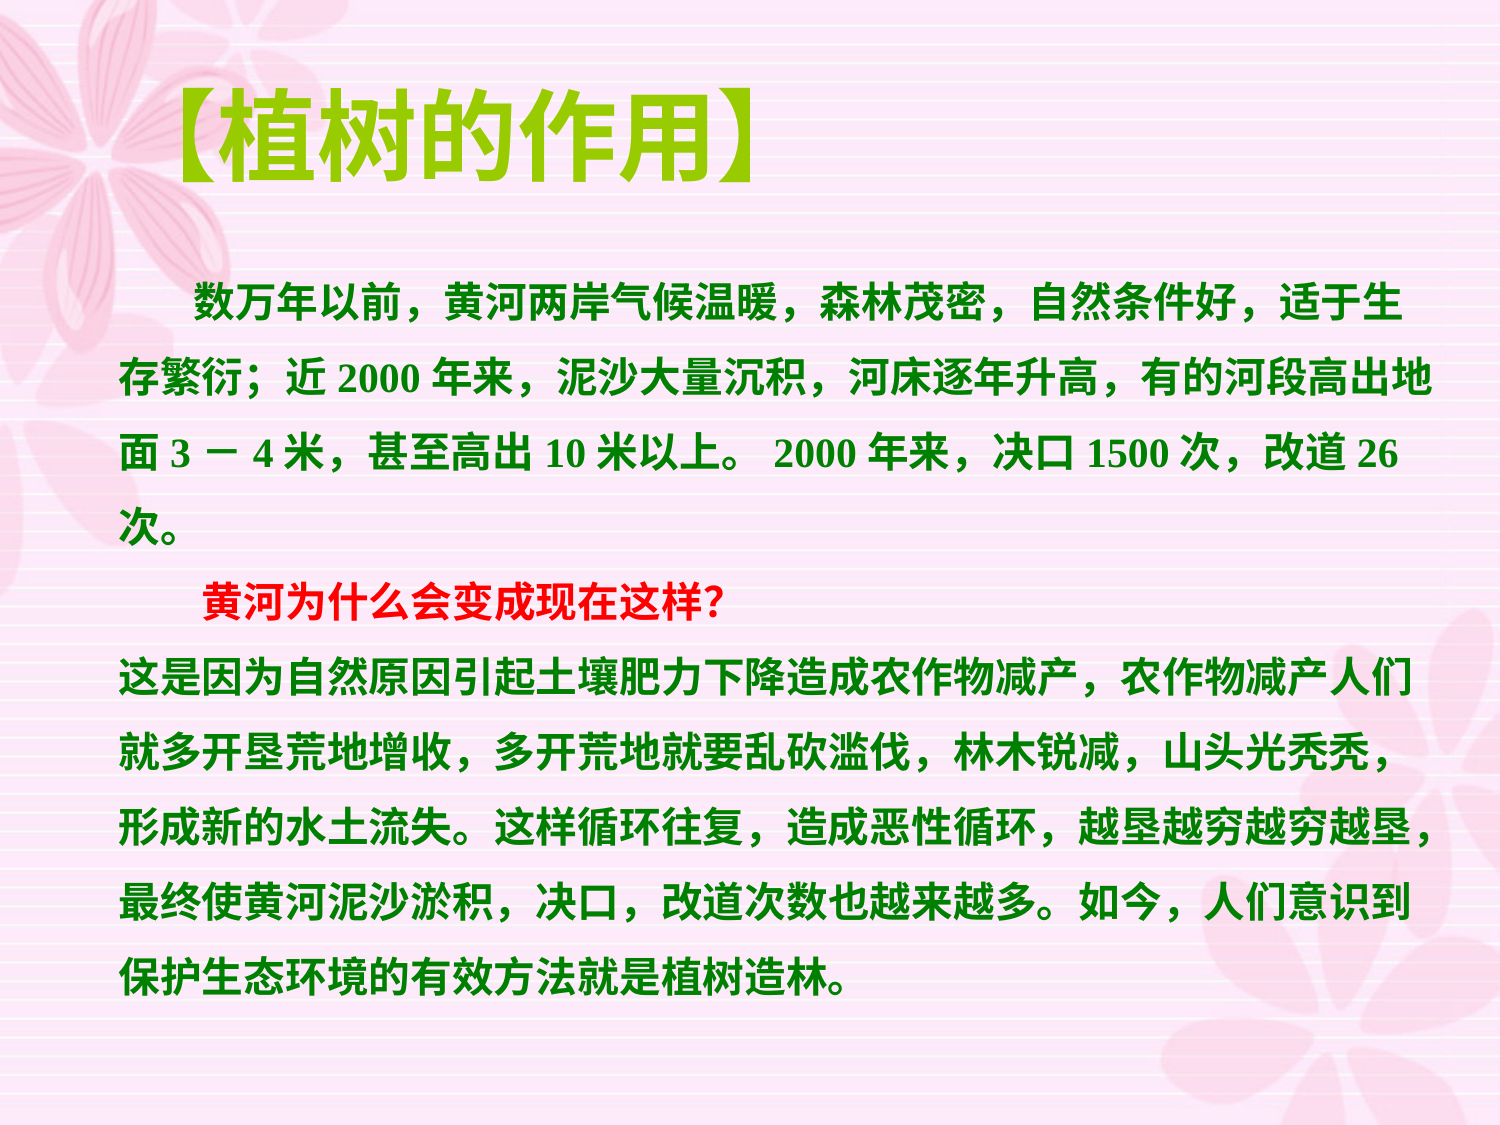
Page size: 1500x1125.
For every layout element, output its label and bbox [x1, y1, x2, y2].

list [0, 0, 1500, 1125]
